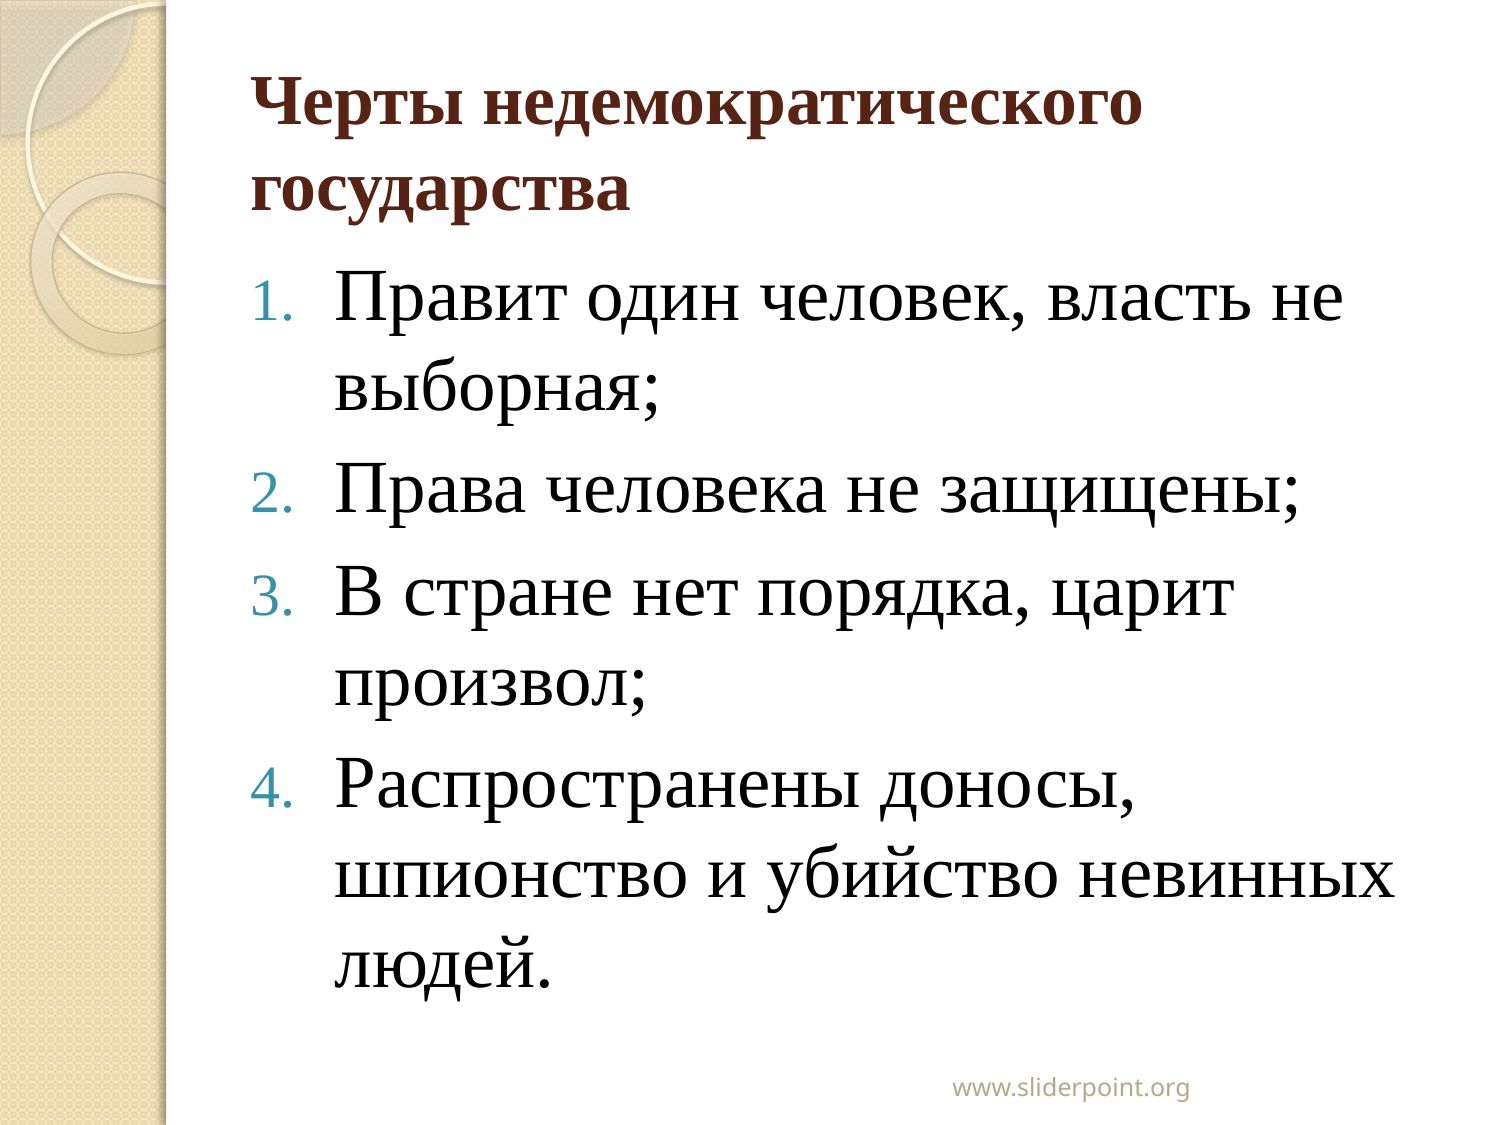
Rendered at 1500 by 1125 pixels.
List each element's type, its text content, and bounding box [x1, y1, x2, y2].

title Черты недемократического государства [235, 45, 1466, 233]
footer www.sliderpoint.org [937, 1034, 1413, 1113]
list Правит один человек, власть не выборная; Права человека не защищены; В стране нет порядка, царит произвол; Распространены доносы, шпионство и убийство невинных людей. [235, 237, 1466, 1025]
